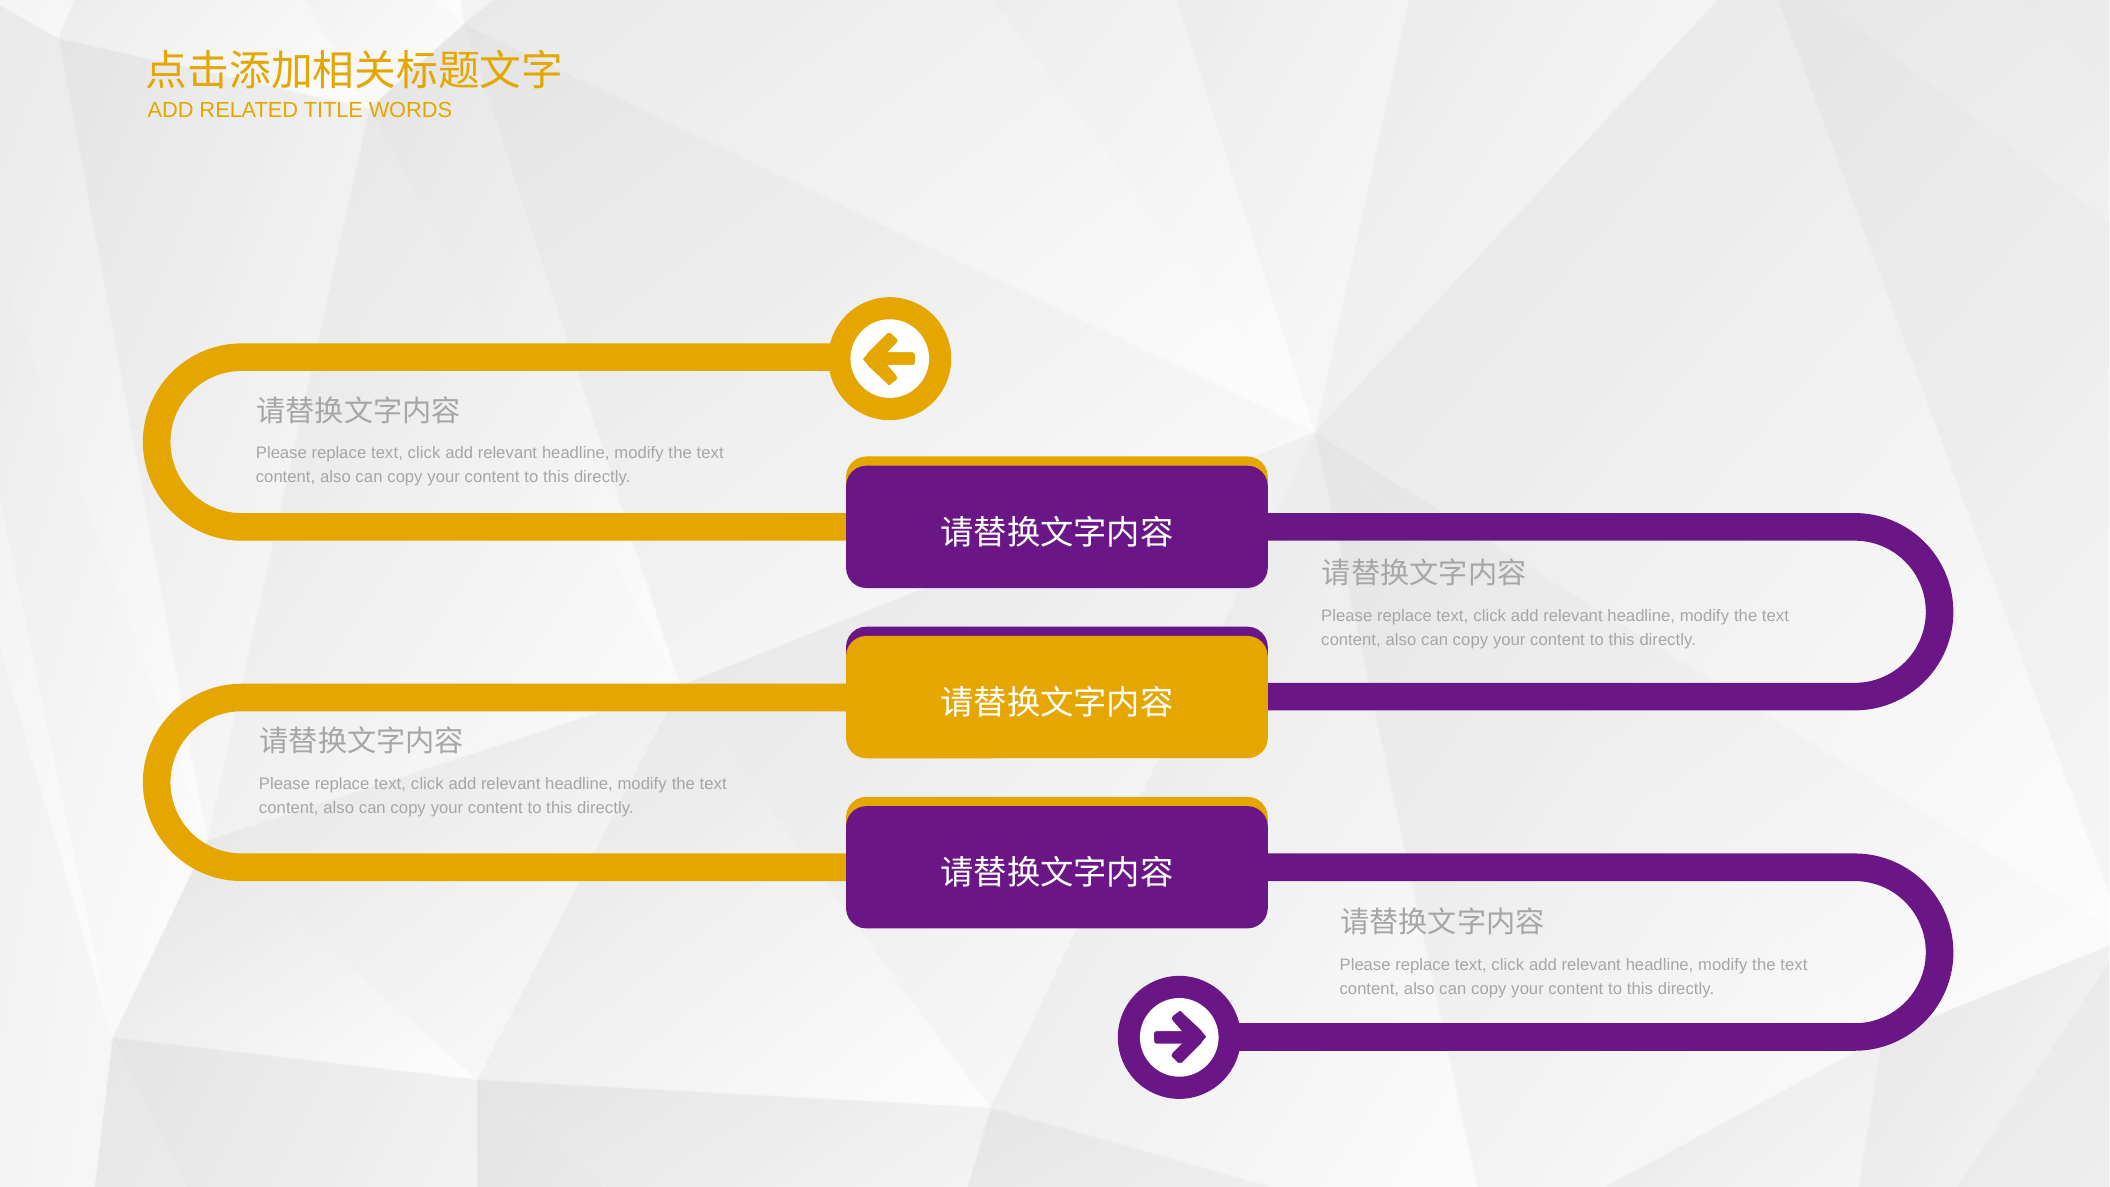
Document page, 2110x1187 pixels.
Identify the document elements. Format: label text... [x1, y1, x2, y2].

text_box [828, 297, 952, 421]
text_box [1321, 554, 1847, 647]
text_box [258, 722, 784, 816]
text_box 点击添加相关标题文字 [145, 43, 564, 95]
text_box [845, 456, 1268, 589]
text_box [1117, 975, 1241, 1099]
picture [0, 0, 2110, 1187]
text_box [845, 796, 1268, 929]
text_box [1339, 903, 1865, 996]
text_box [1268, 512, 1955, 712]
text_box [141, 342, 845, 542]
text_box [141, 682, 845, 883]
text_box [845, 626, 1268, 759]
text_box ADD RELATED TITLE WORDS [147, 96, 453, 123]
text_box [255, 392, 781, 485]
text_box [1241, 852, 1955, 1052]
